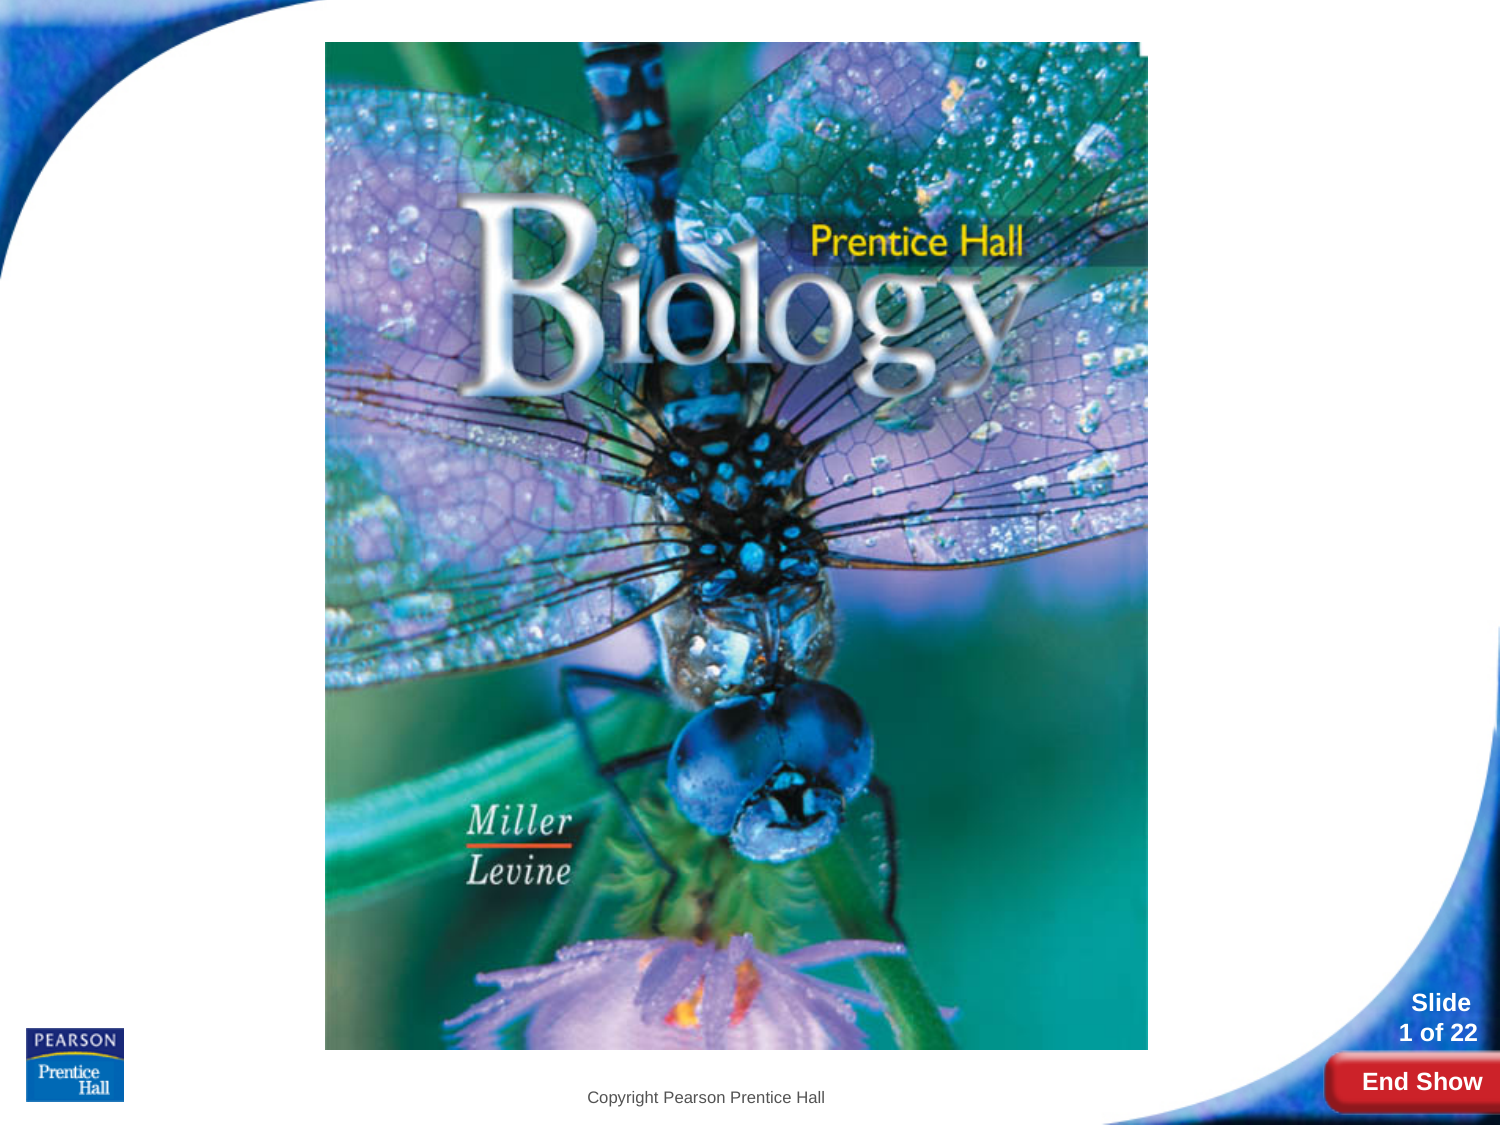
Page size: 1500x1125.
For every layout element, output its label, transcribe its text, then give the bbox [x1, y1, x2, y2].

footer Copyright Pearson Prentice Hall [468, 1078, 945, 1105]
title Biology [268, 0, 1344, 207]
picture [0, 0, 1500, 1125]
